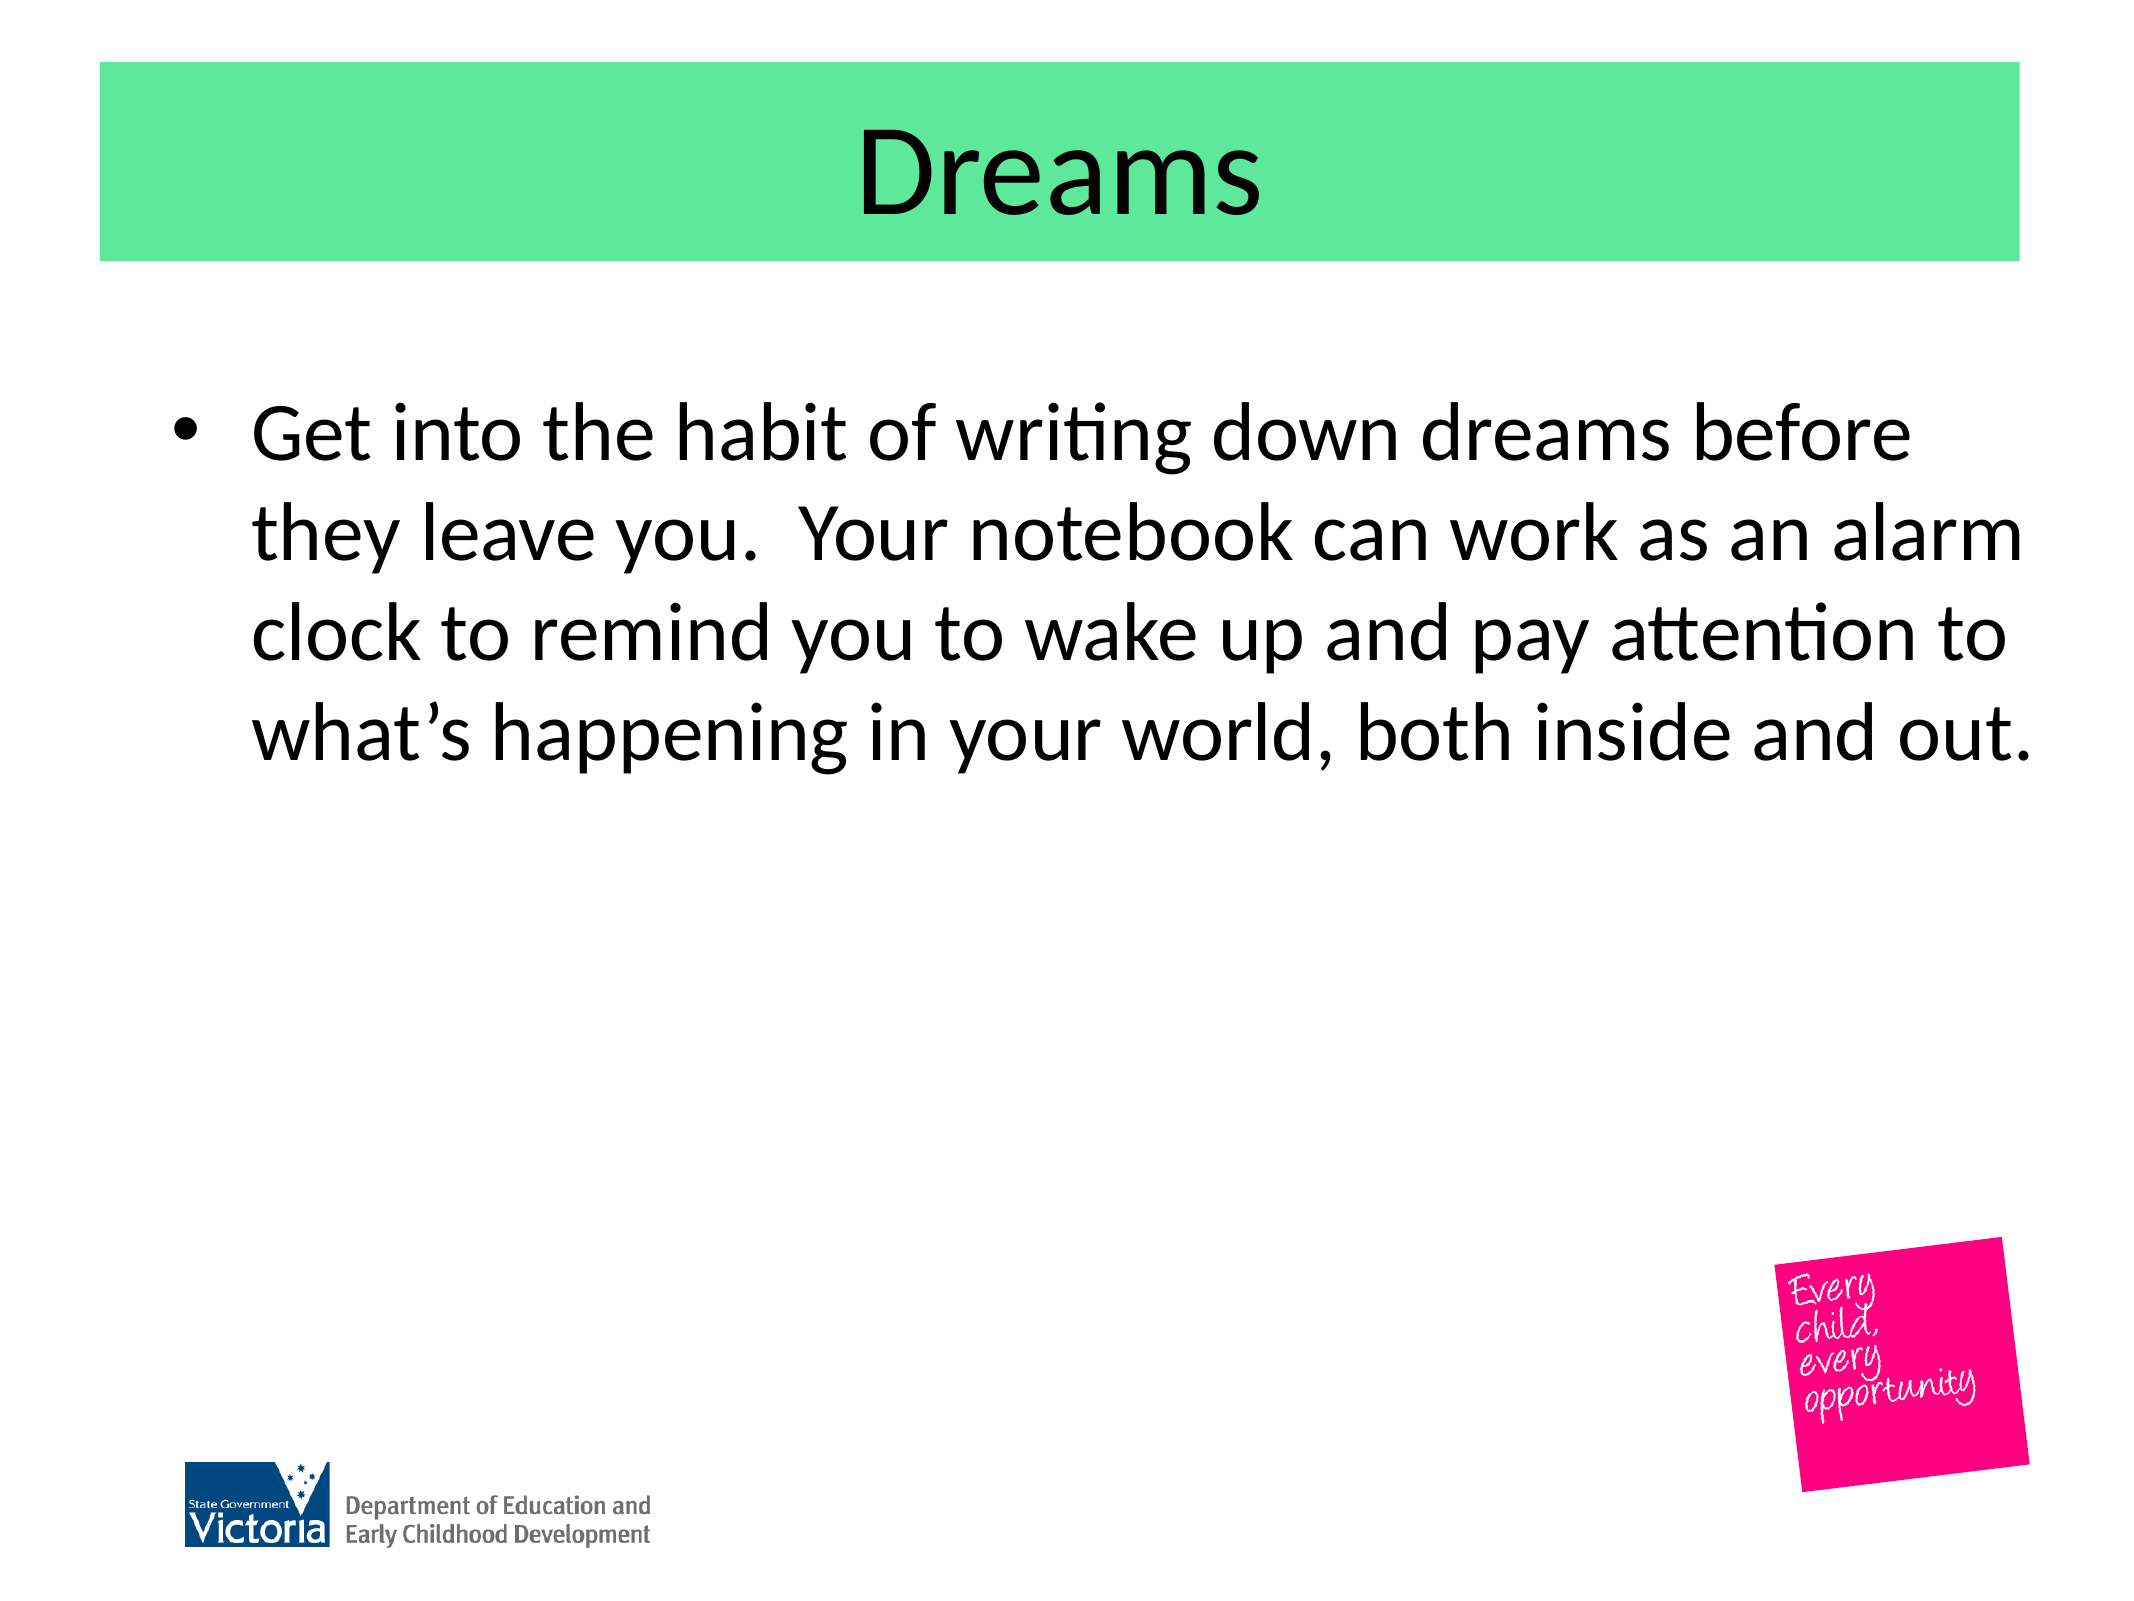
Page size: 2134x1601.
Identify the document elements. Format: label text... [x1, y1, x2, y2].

picture [1774, 1236, 2030, 1493]
picture [185, 1462, 650, 1548]
title Dreams [99, 61, 2020, 262]
list Get into the habit of writing down dreams before they leave you. Your notebook can work as an alarm clock to remind you to wake up and pay attention to what’s happening in your world, both inside and out. [149, 133, 2070, 1190]
